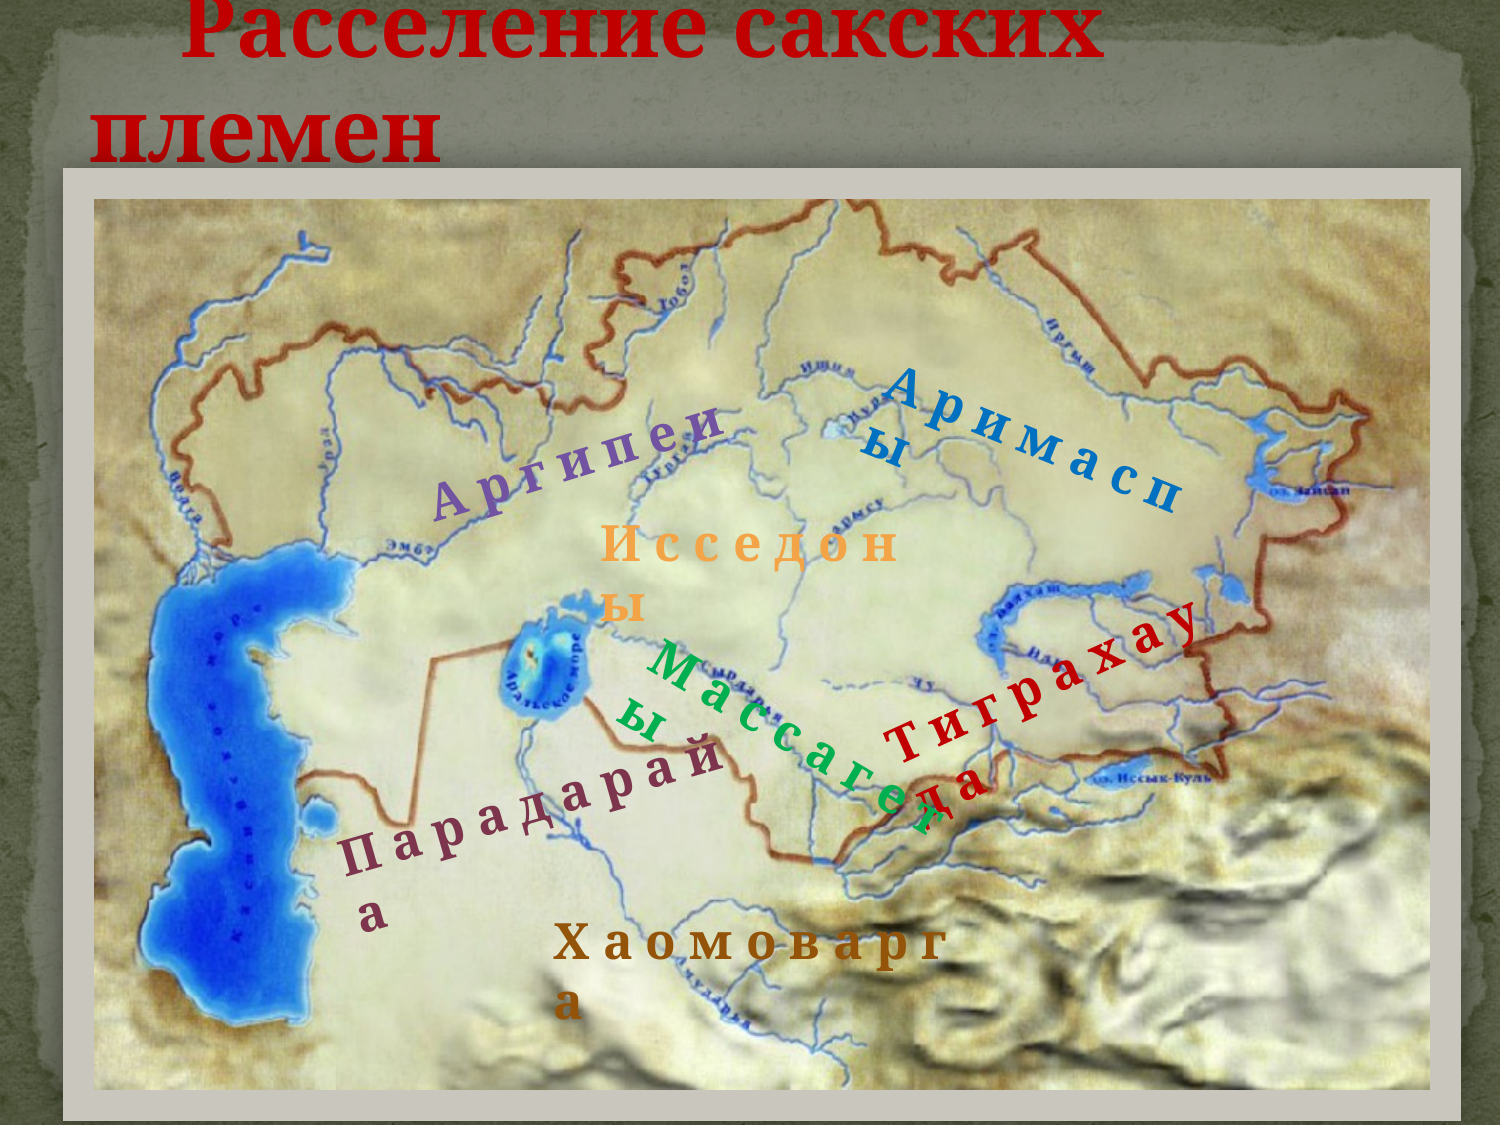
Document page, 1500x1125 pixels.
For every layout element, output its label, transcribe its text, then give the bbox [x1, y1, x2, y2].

title Расселение сакских племен [74, 24, 1425, 143]
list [96, 202, 1427, 1087]
